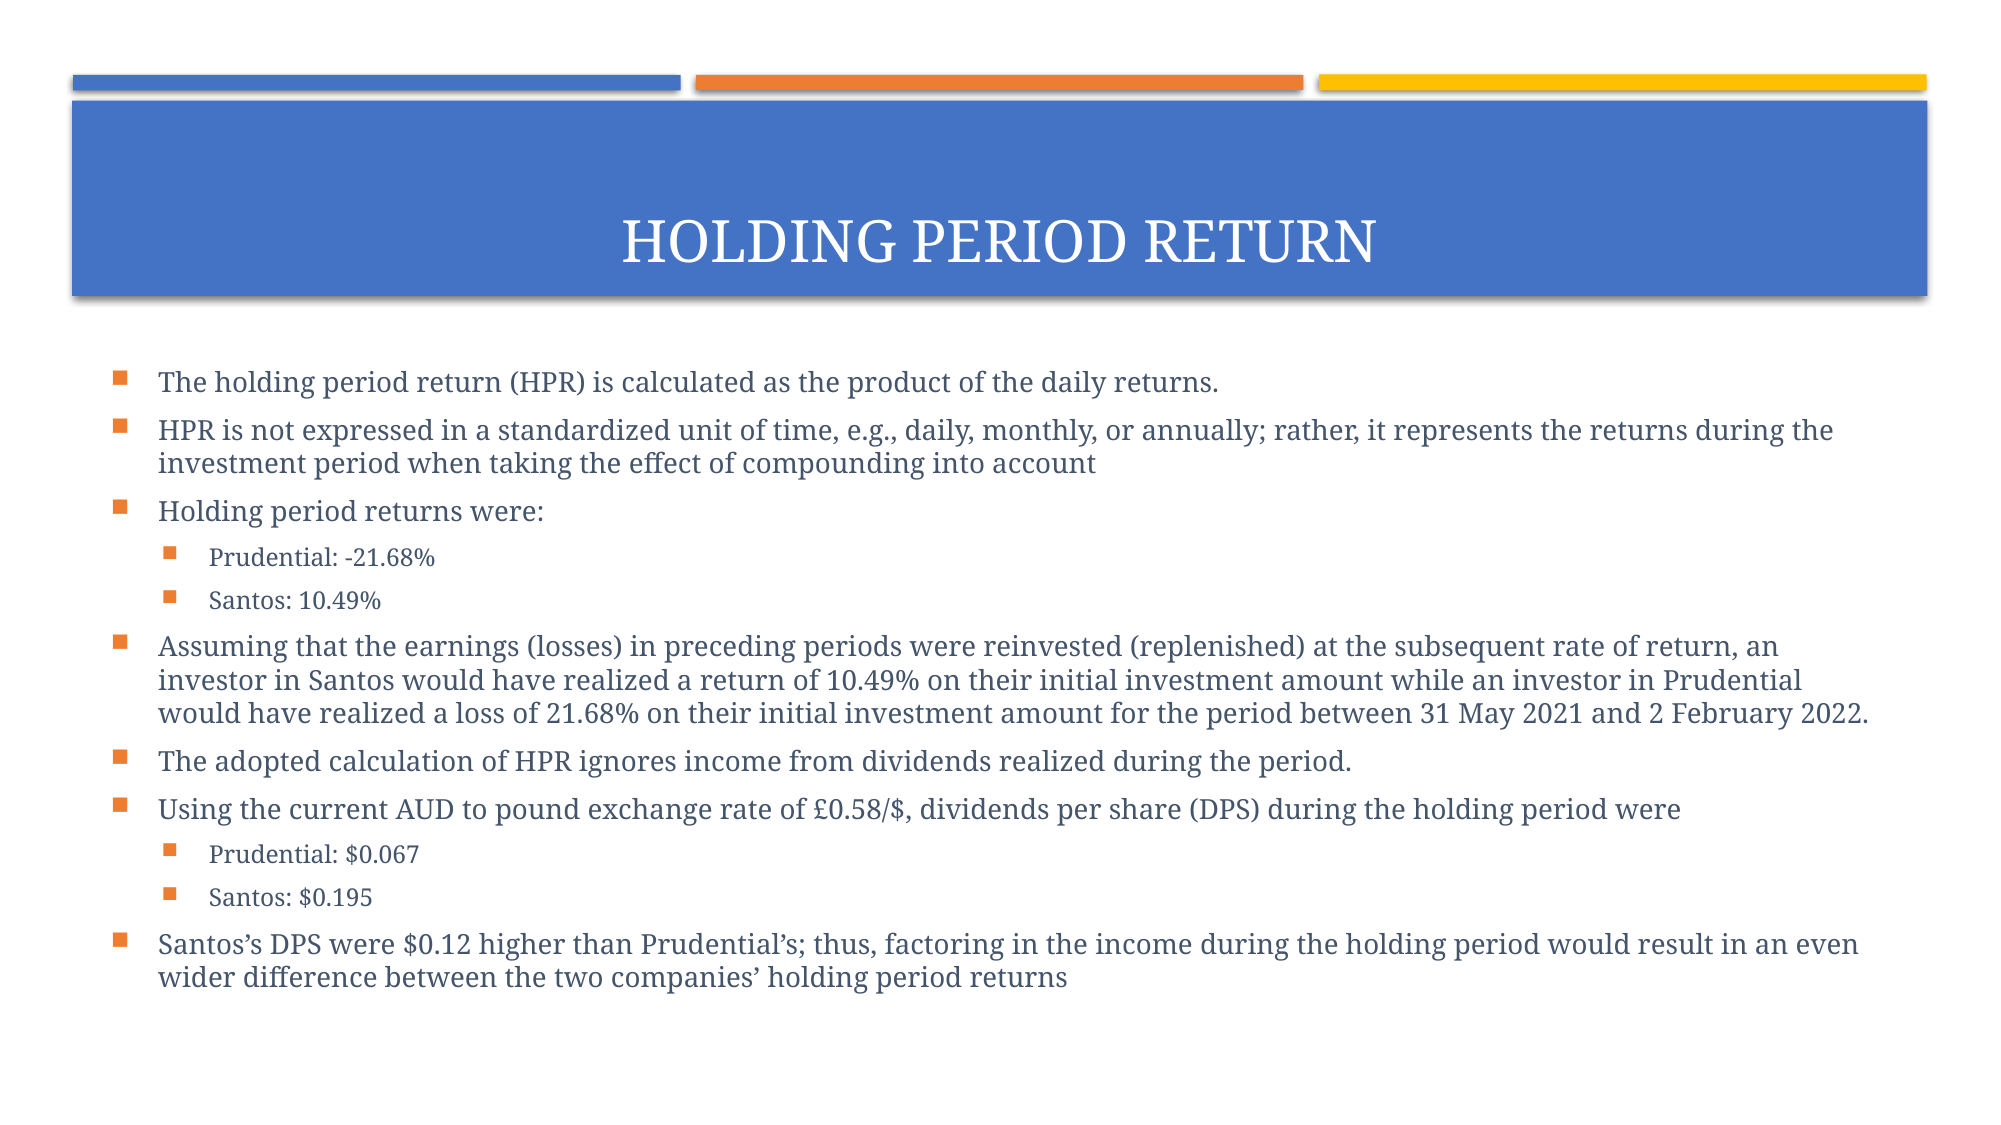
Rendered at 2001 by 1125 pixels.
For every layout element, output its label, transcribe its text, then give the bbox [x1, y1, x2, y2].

list The holding period return (HPR) is calculated as the product of the daily returns. HPR is not expressed in a standardized unit of time, e.g., daily, monthly, or annually; rather, it represents the returns during the investment period when taking the effect of compounding into account Holding period returns were: Prudential: -21.68% Santos: 10.49% Assuming that the earnings (losses) in preceding periods were reinvested (replenished) at the subsequent rate of return, an investor in Santos would have realized a return of 10.49% on their initial investment amount while an investor in Prudential would have realized a loss of 21.68% on their initial investment amount for the period between 31 May 2021 and 2 February 2022. The adopted calculation of HPR ignores income from dividends realized during the period. Using the current AUD to pound exchange rate of £0.58/$, dividends per share (DPS) during the holding period were Prudential: $0.067 Santos: $0.195 Santos’s DPS were $0.12 higher than Prudential’s; thus, factoring in the income during the holding period would result in an even wider difference between the two companies’ holding period returns [95, 357, 1905, 1010]
title HOLDING PERIOD RETURN [95, 115, 1905, 282]
